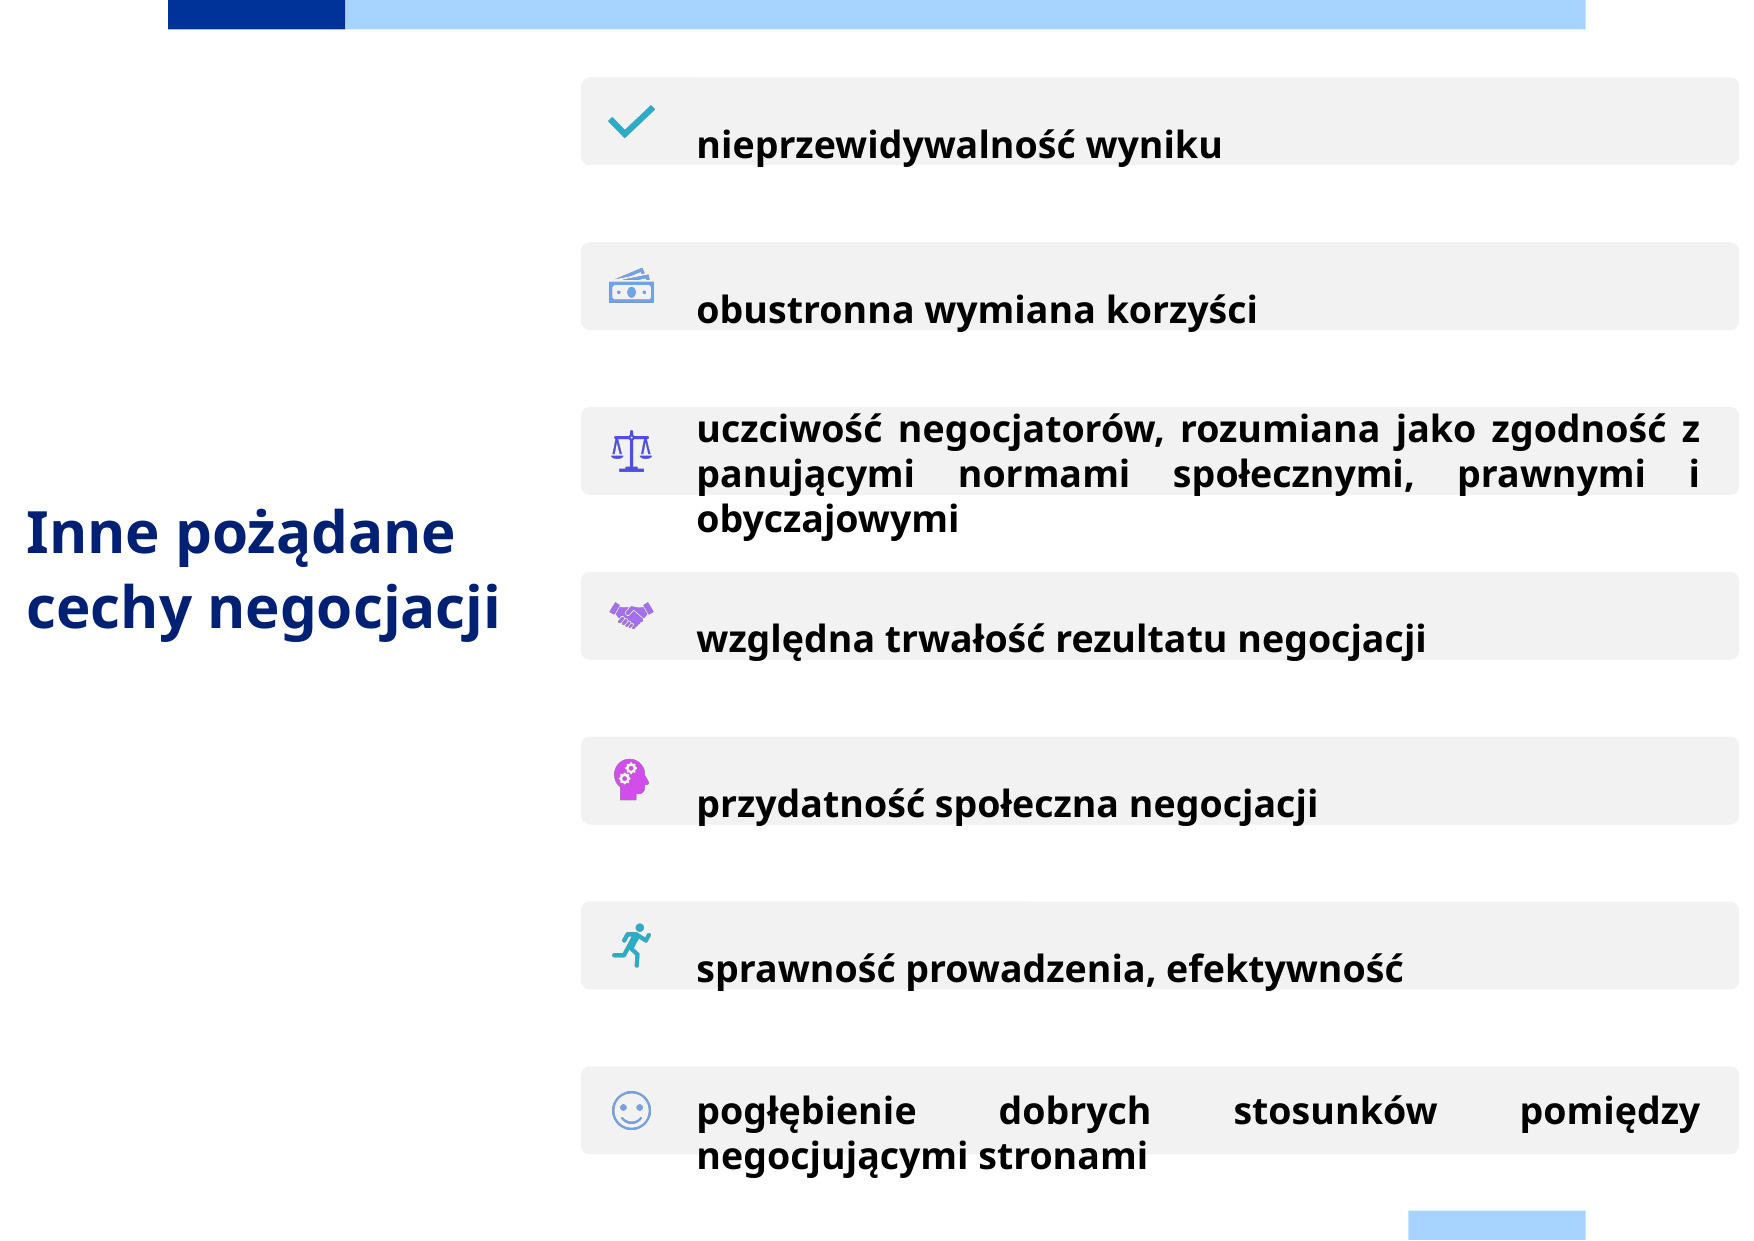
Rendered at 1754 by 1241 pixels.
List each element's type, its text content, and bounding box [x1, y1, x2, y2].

title Inne pożądane cechy negocjacji [26, 490, 580, 909]
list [580, 76, 1740, 1199]
